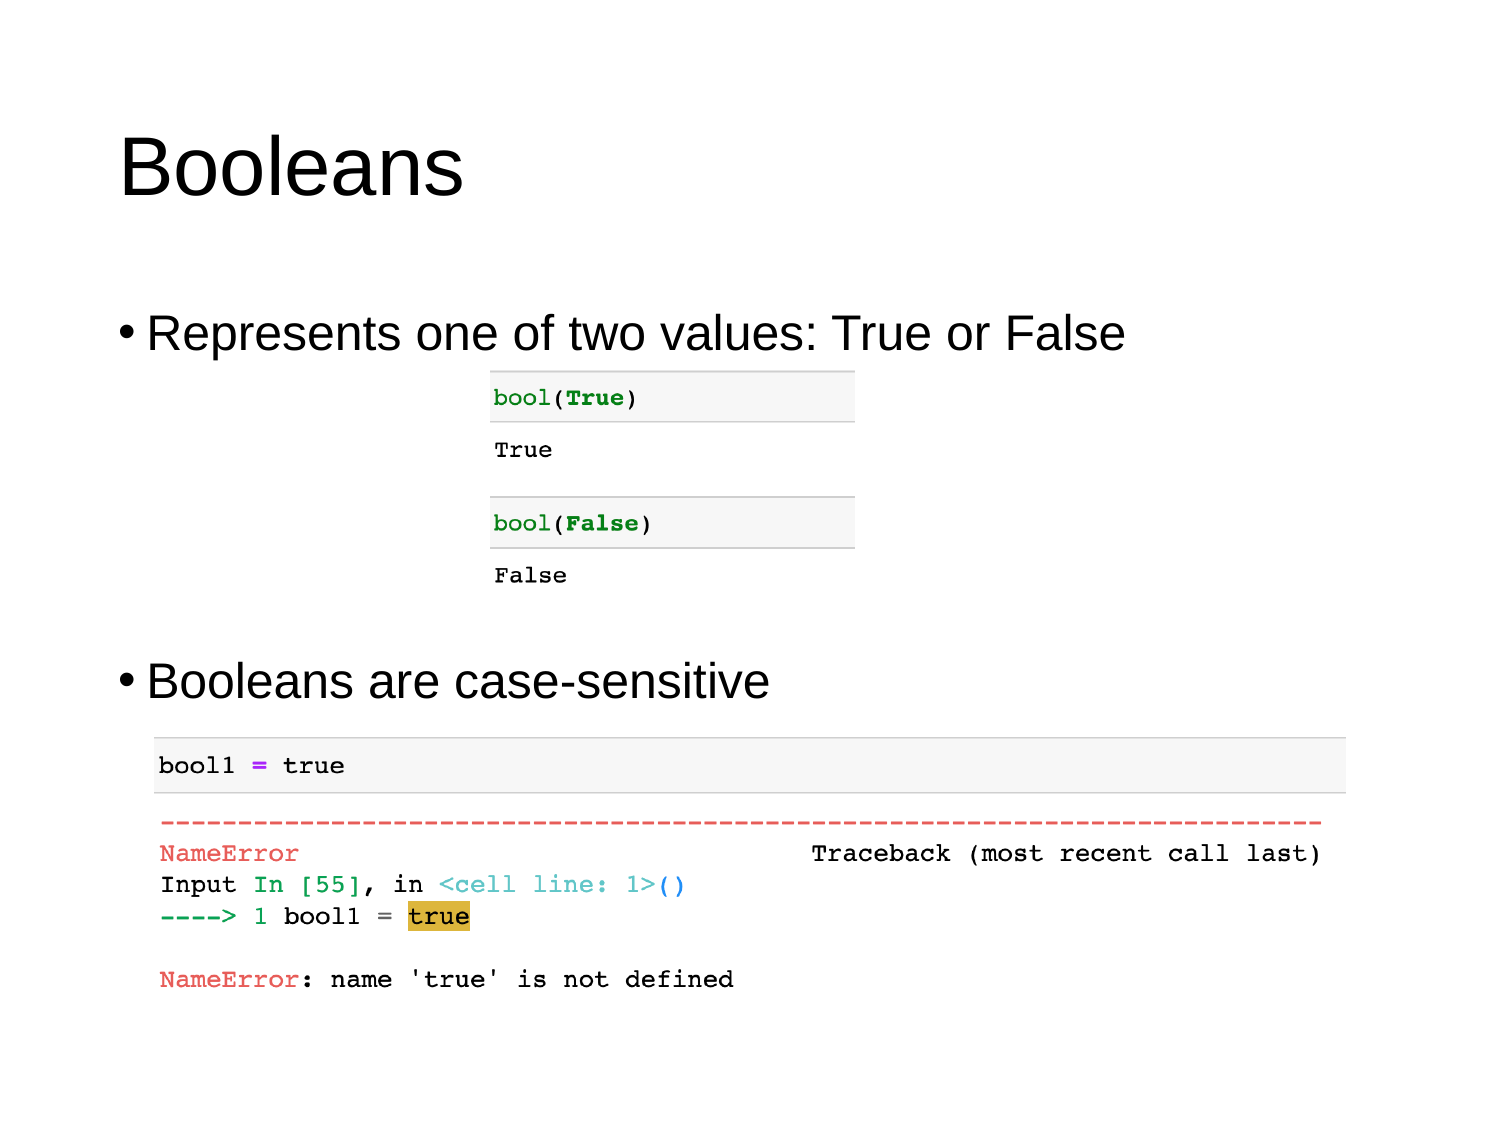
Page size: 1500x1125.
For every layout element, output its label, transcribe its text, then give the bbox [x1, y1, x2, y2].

title Booleans [103, 59, 1397, 278]
list Represents one of two values: True or False Booleans are case-sensitive [103, 299, 1397, 1014]
picture [490, 364, 855, 600]
picture [154, 727, 1346, 1003]
